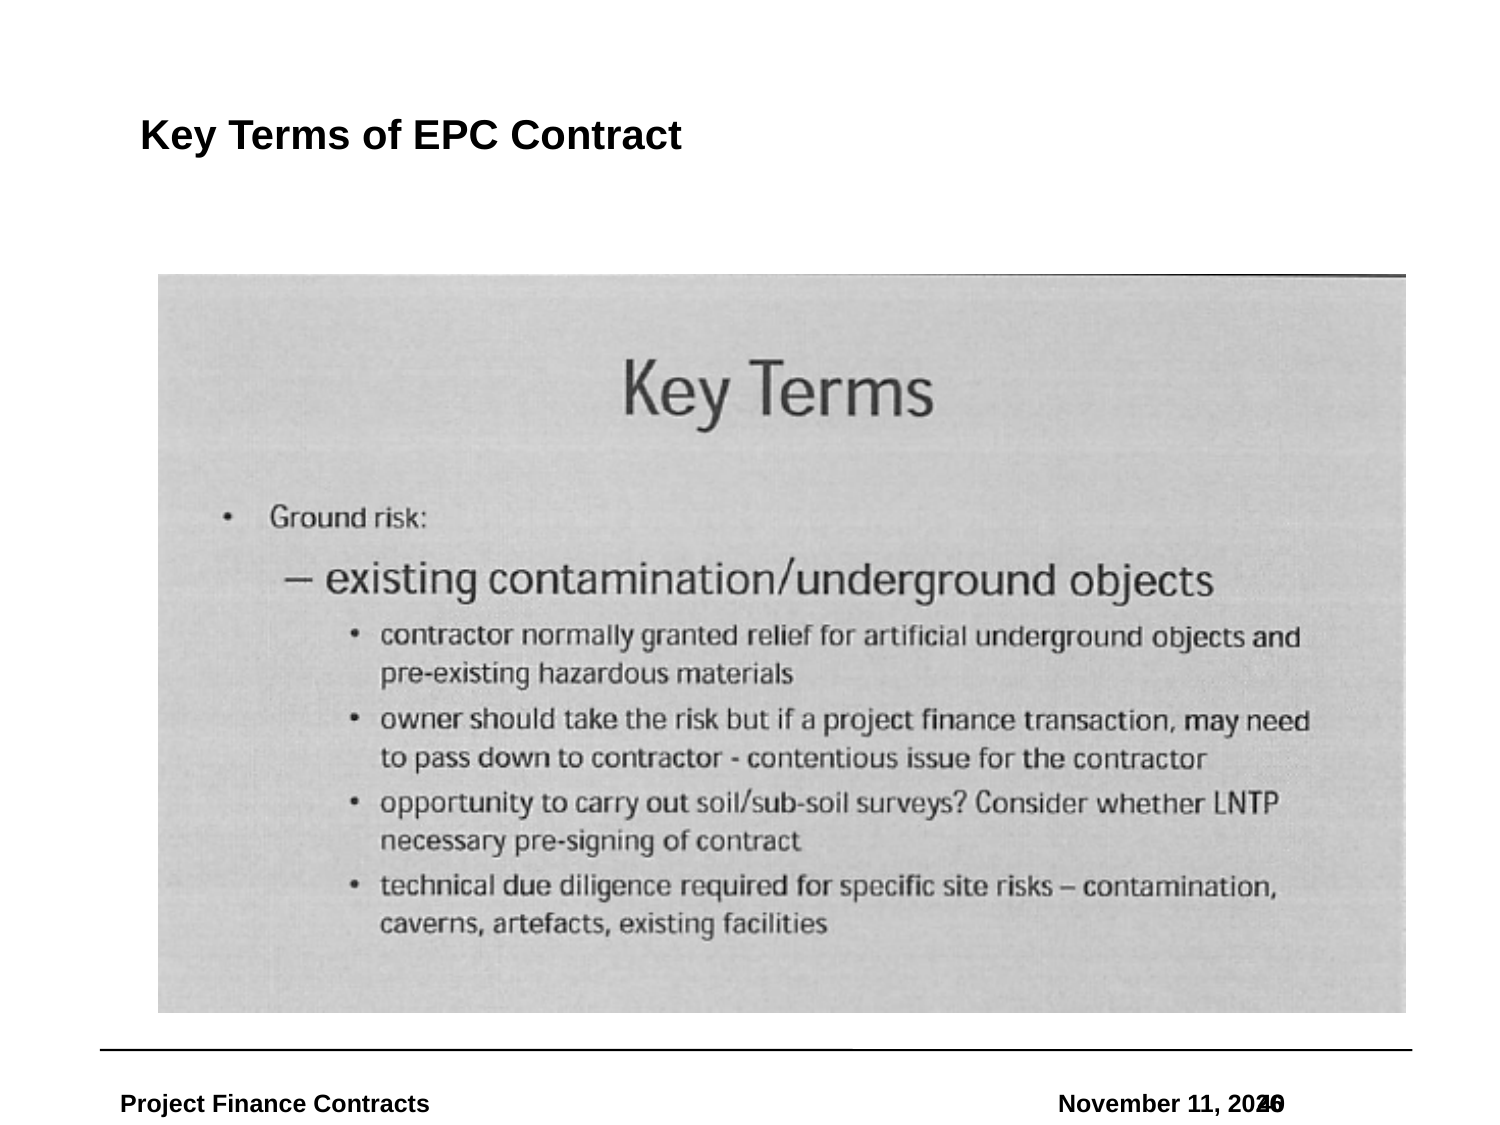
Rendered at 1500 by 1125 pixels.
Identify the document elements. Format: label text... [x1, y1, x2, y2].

title Key Terms of EPC Contract [124, 99, 1288, 226]
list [158, 274, 1406, 1013]
